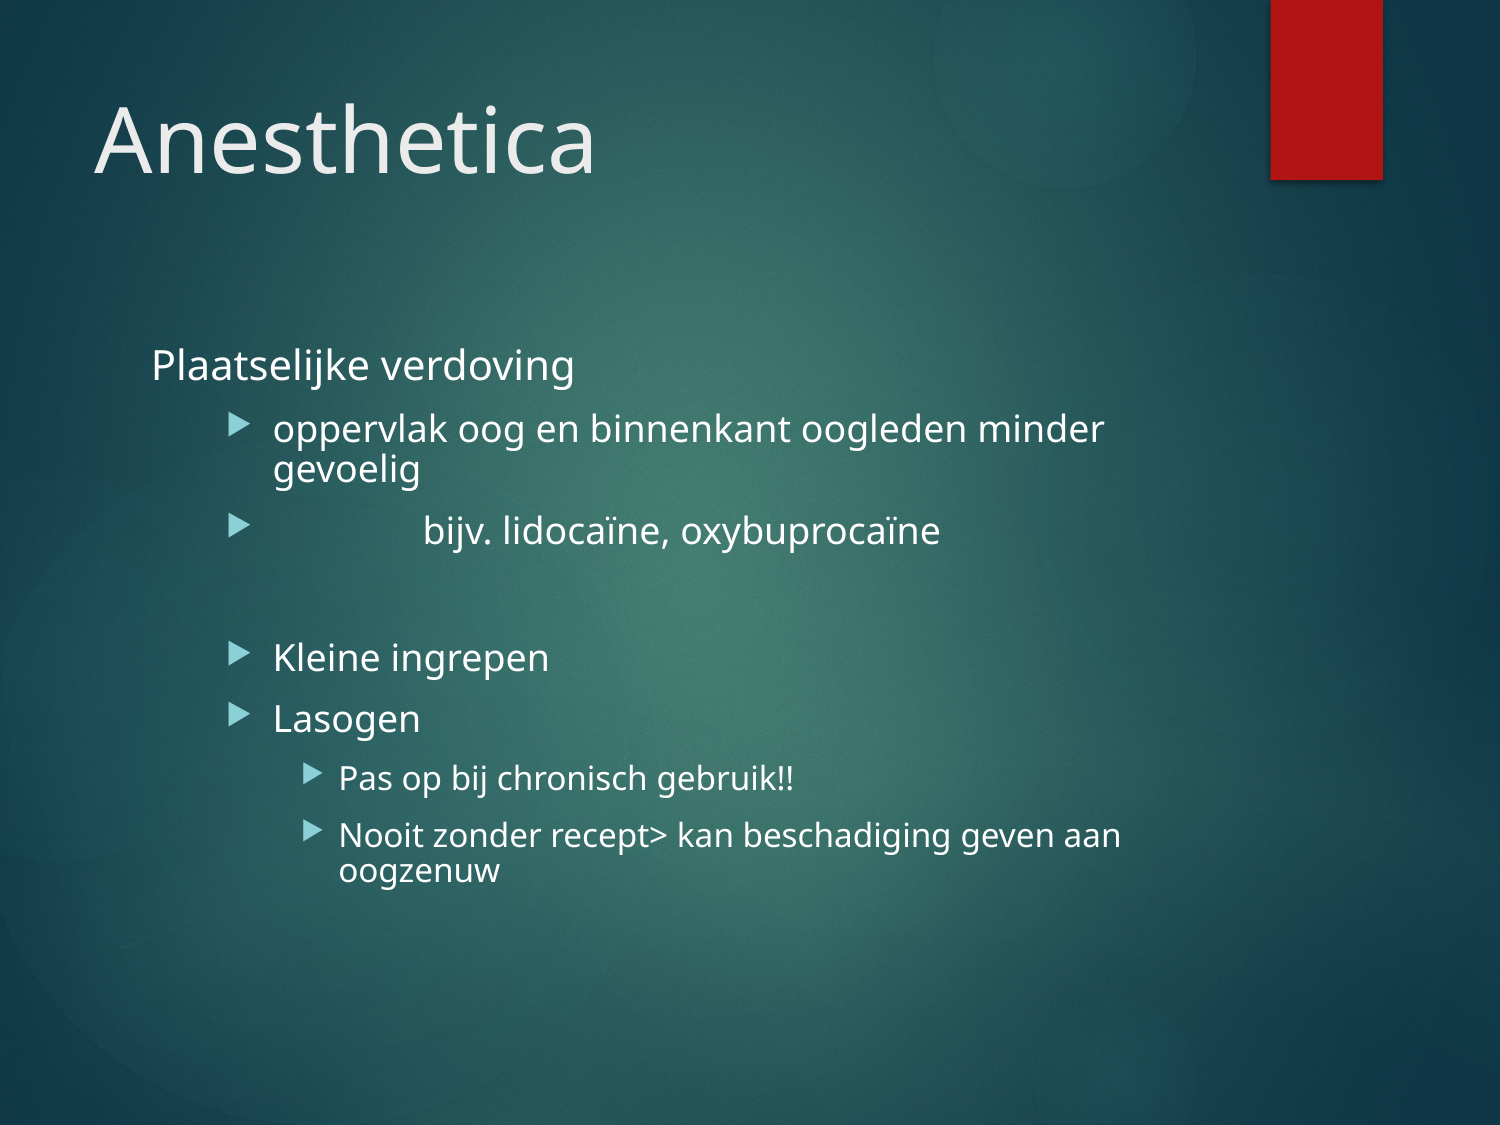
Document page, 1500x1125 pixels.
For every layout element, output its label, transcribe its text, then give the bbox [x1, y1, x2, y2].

list Plaatselijke verdoving oppervlak oog en binnenkant oogleden minder gevoelig bijv. lidocaïne, oxybuprocaïne Kleine ingrepen Lasogen Pas op bij chronisch gebruik!! Nooit zonder recept> kan beschadiging geven aan oogzenuw [135, 336, 1237, 1025]
title Anesthetica [79, 74, 1237, 304]
